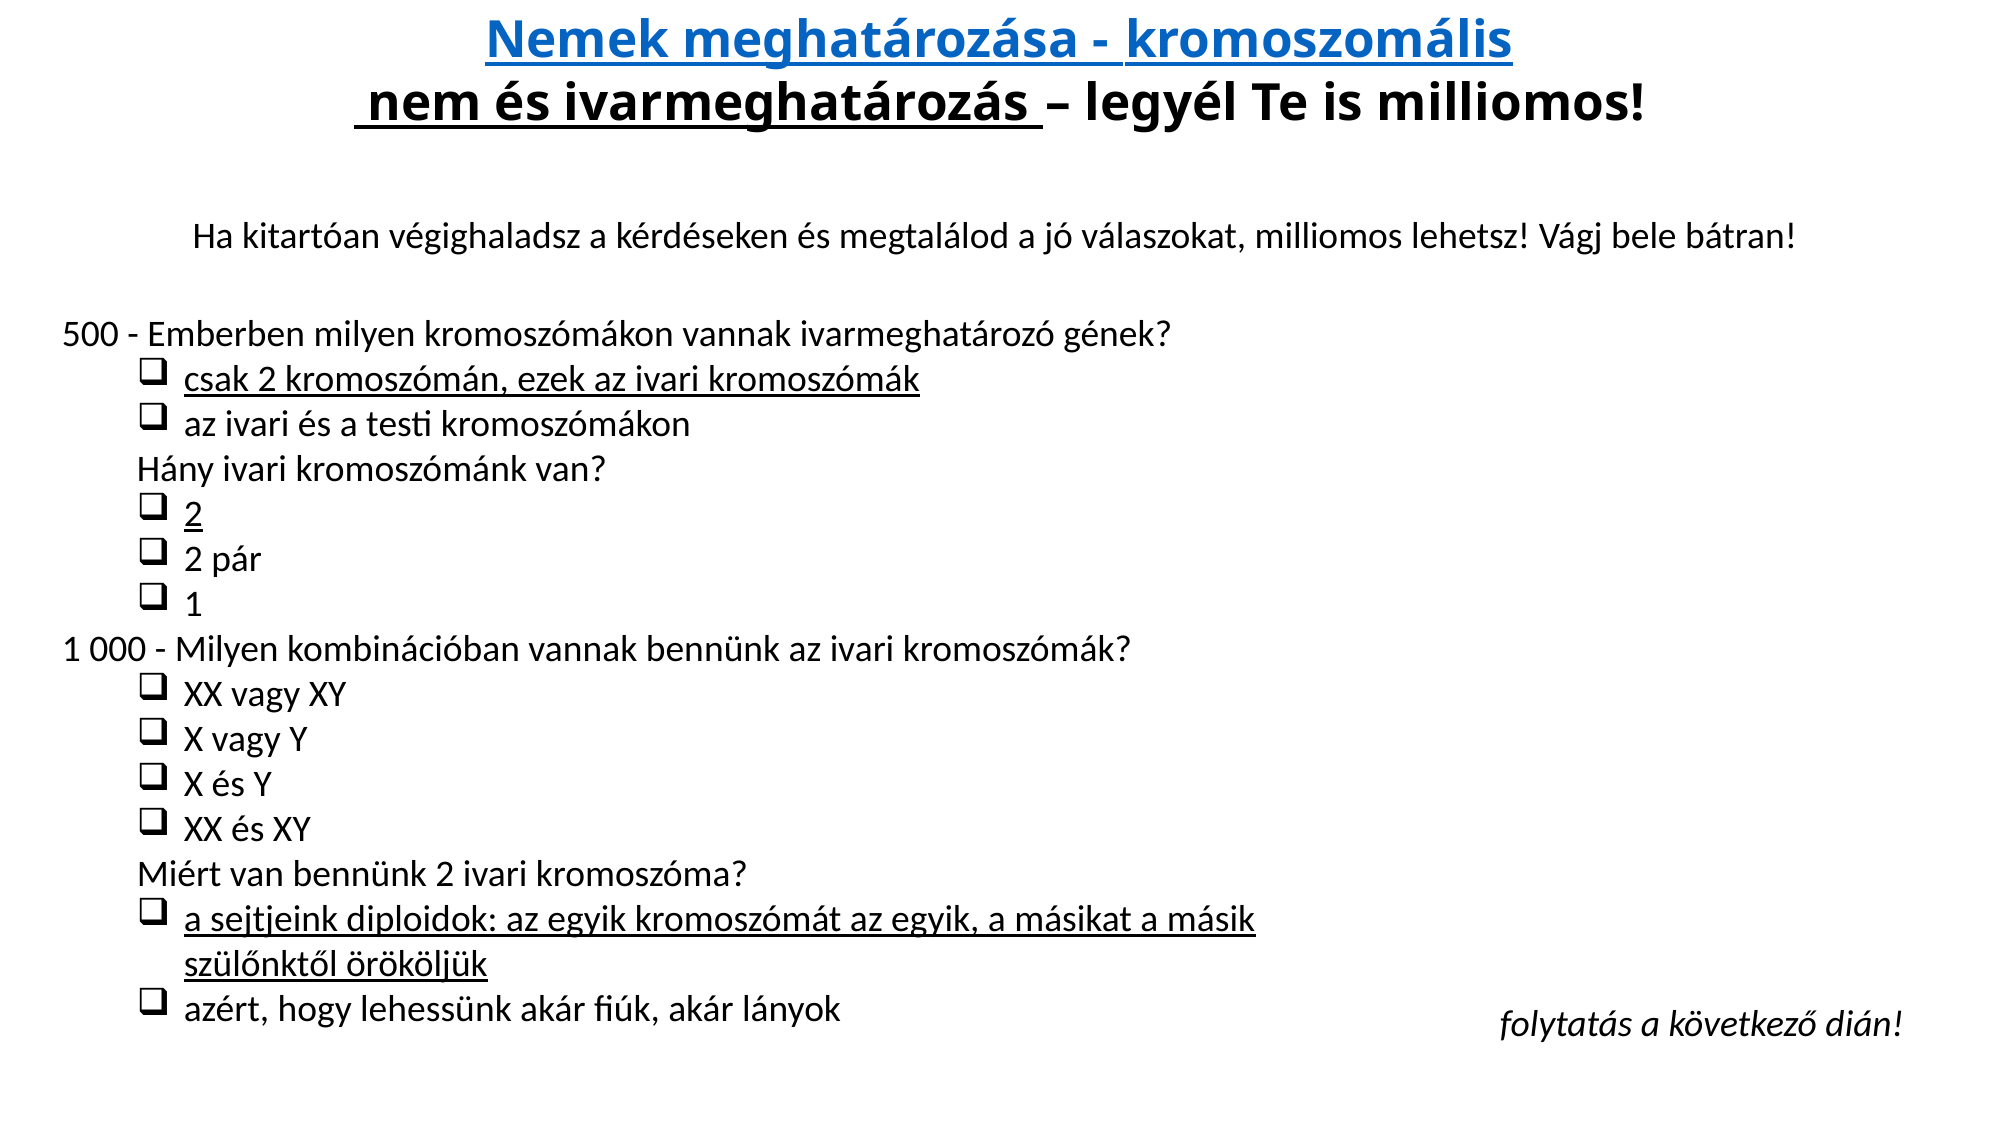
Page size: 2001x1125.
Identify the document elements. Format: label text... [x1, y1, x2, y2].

text_box 500 - Emberben milyen kromoszómákon vannak ivarmeghatározó gének? csak 2 kromoszómán, ezek az ivari kromoszómák az ivari és a testi kromoszómákon Hány ivari kromoszómánk van? 2 2 pár 1 1 000 - Milyen kombinációban vannak bennünk az ivari kromoszómák? XX vagy XY X vagy Y X és Y XX és XY Miért van bennünk 2 ivari kromoszóma? a sejtjeink diploidok: az egyik kromoszómát az egyik, a másikat a másik szülőnktől örököljük azért, hogy lehessünk akár fiúk, akár lányok [47, 301, 1303, 1037]
title Nemek meghatározása - kromoszomális nem és ivarmeghatározás – legyél Te is milliomos! [137, 0, 1863, 203]
text_box folytatás a következő dián! [1485, 991, 1920, 1051]
text_box Ha kitartóan végighaladsz a kérdéseken és megtalálod a jó válaszokat, milliomos lehetsz! Vágj bele bátran! [137, 203, 1863, 264]
